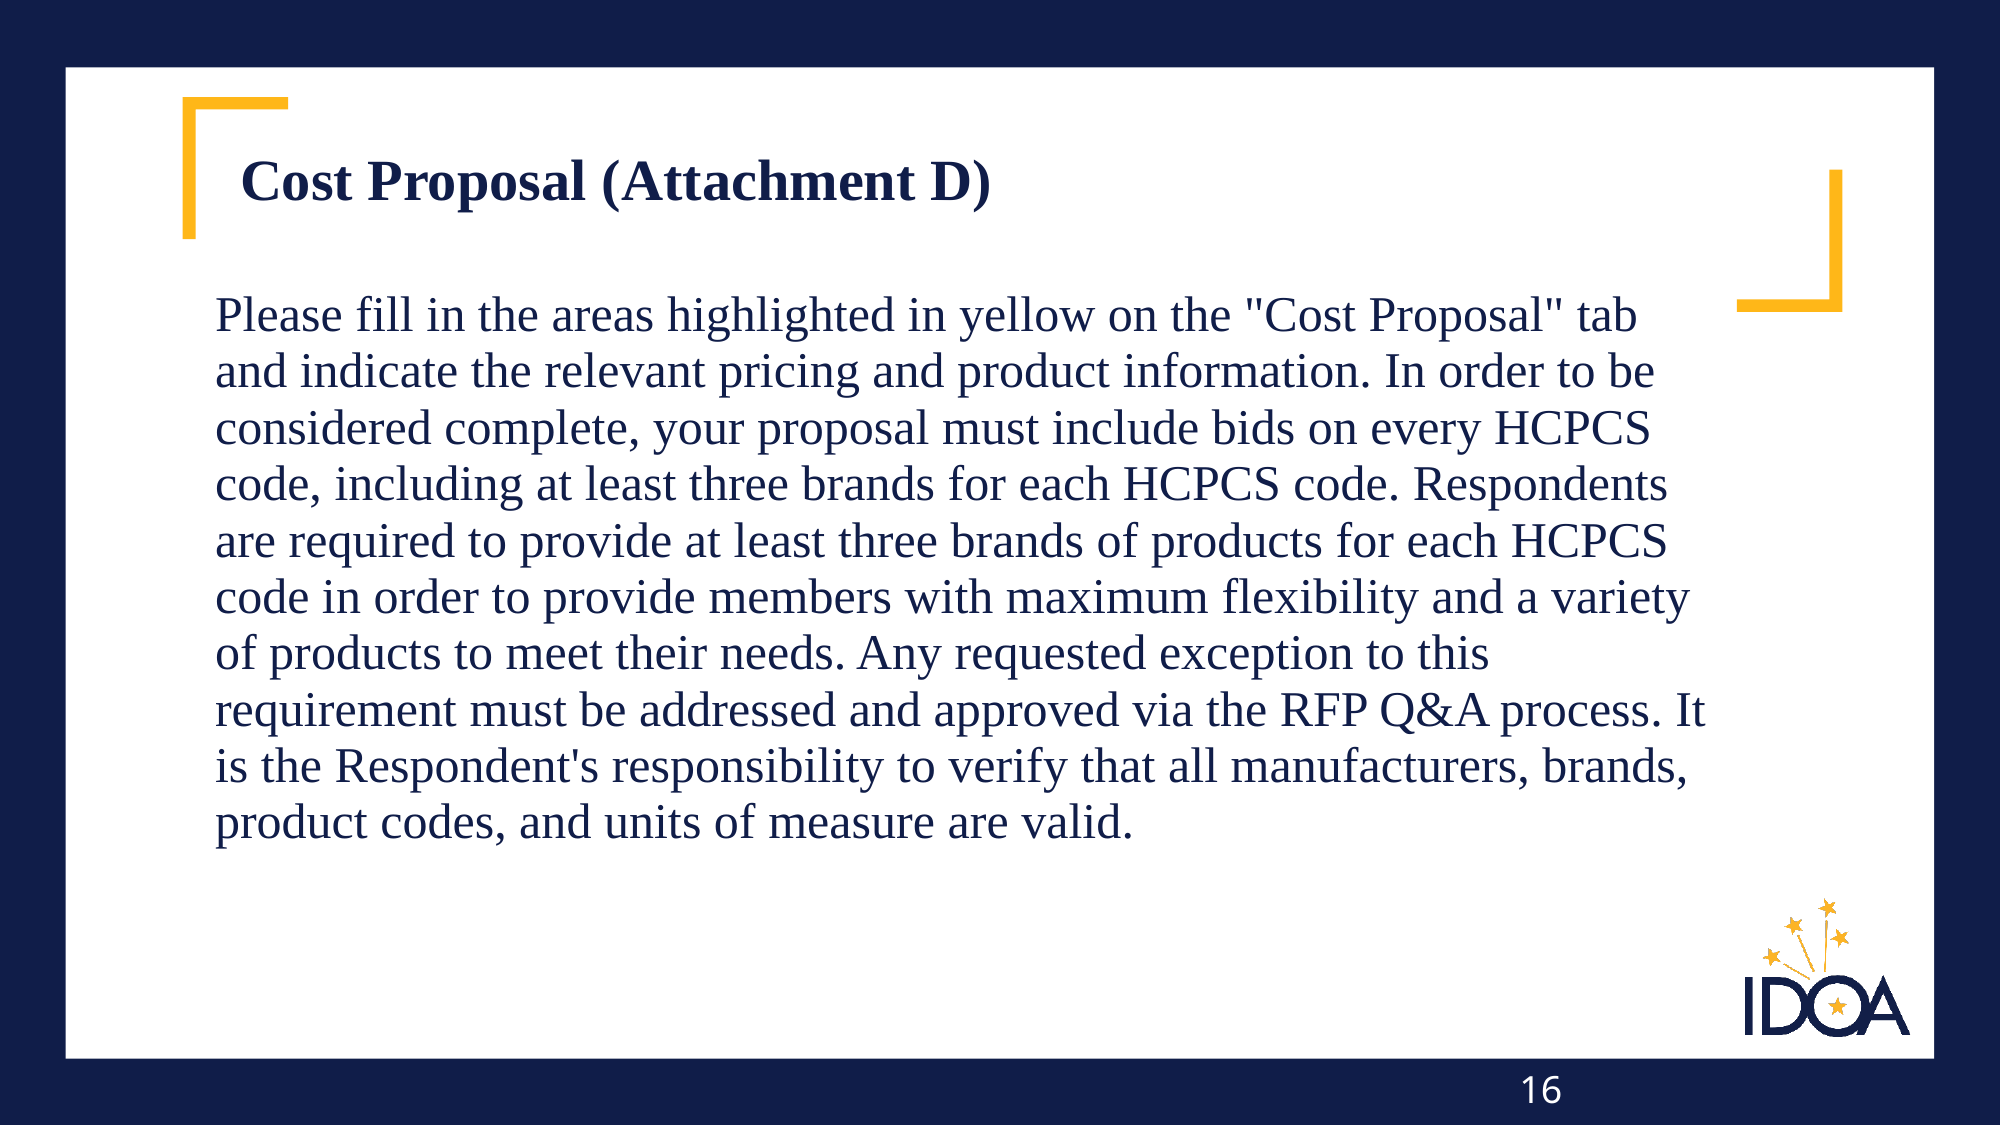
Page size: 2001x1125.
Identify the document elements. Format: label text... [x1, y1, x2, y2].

slide_number 16 [1504, 1058, 1767, 1125]
list Please fill in the areas highlighted in yellow on the "Cost Proposal" tab and indicate the relevant pricing and product information. In order to be considered complete, your proposal must include bids on every HCPCS code, including at least three brands for each HCPCS code. Respondents are required to provide at least three brands of products for each HCPCS code in order to provide members with maximum flexibility and a variety of products to meet their needs. Any requested exception to this requirement must be addressed and approved via the RFP Q&A process. It is the Respondent's responsibility to verify that all manufacturers, brands, product codes, and units of measure are valid. [200, 278, 1726, 963]
title Cost Proposal (Attachment D) [225, 142, 1800, 279]
picture [1702, 857, 1959, 1114]
